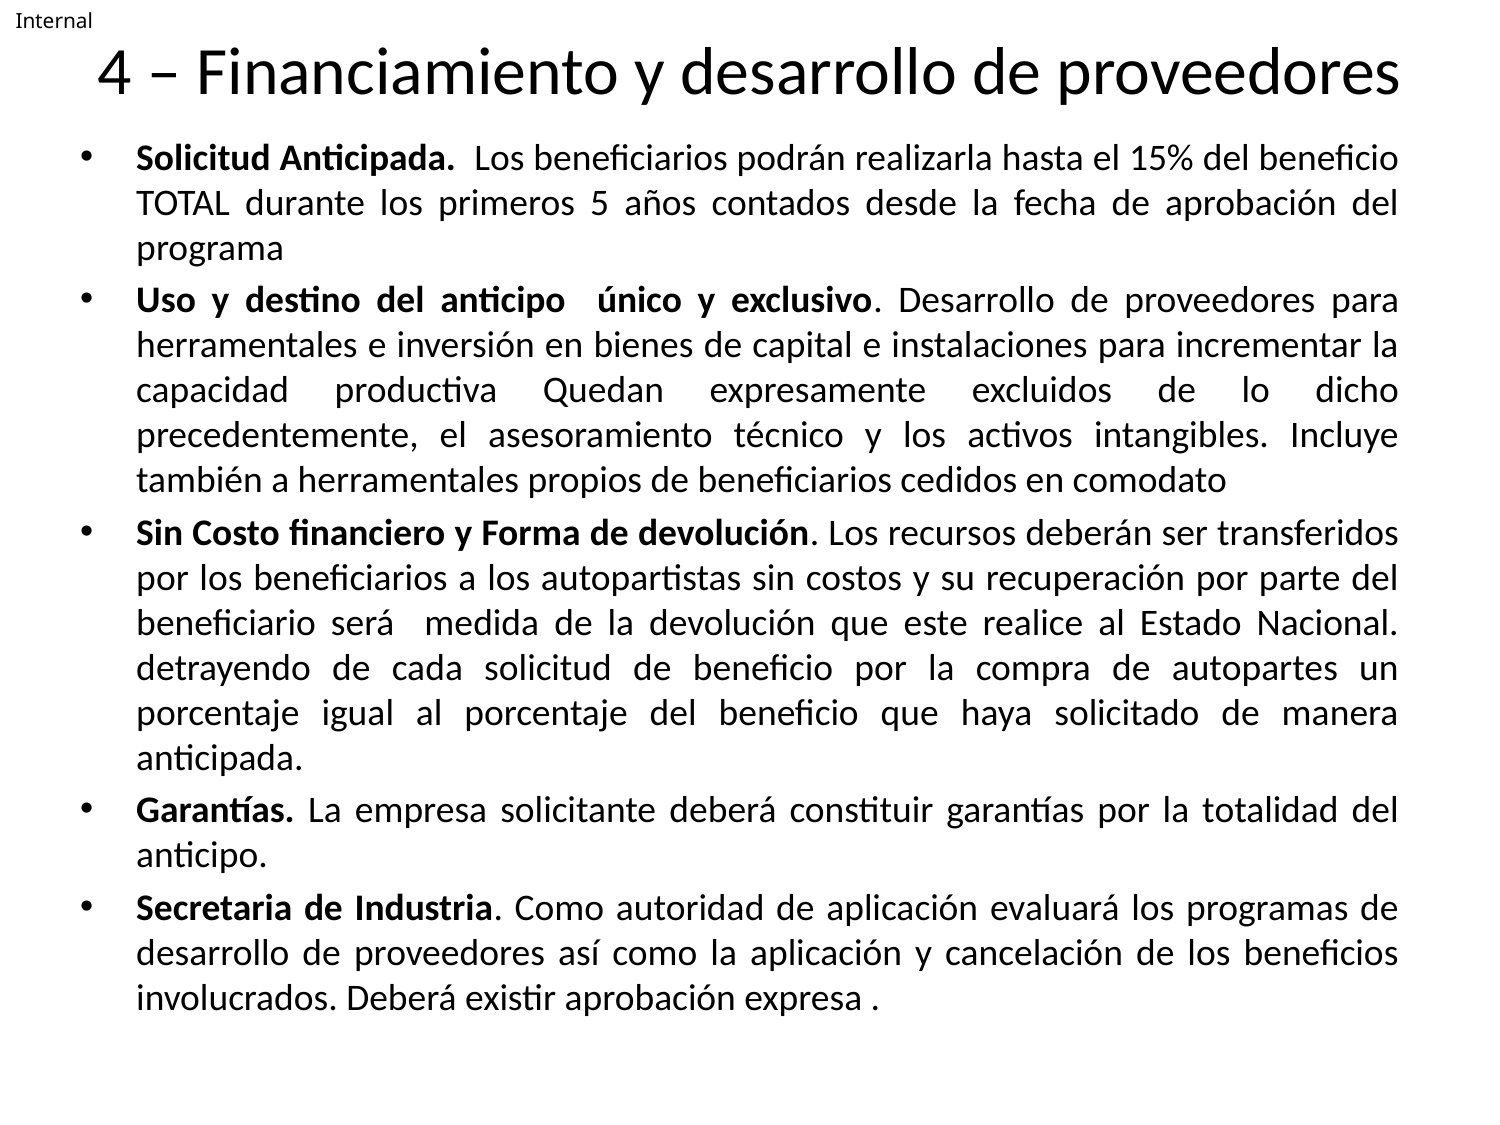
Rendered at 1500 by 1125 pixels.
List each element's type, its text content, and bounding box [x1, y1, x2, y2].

list Solicitud Anticipada. Los beneficiarios podrán realizarla hasta el 15% del beneficio TOTAL durante los primeros 5 años contados desde la fecha de aprobación del programa Uso y destino del anticipo único y exclusivo. Desarrollo de proveedores para herramentales e inversión en bienes de capital e instalaciones para incrementar la capacidad productiva Quedan expresamente excluidos de lo dicho precedentemente, el asesoramiento técnico y los activos intangibles. Incluye también a herramentales propios de beneficiarios cedidos en comodato Sin Costo financiero y Forma de devolución. Los recursos deberán ser transferidos por los beneficiarios a los autopartistas sin costos y su recuperación por parte del beneficiario será medida de la devolución que este realice al Estado Nacional. detrayendo de cada solicitud de beneficio por la compra de autopartes un porcentaje igual al porcentaje del beneficio que haya solicitado de manera anticipada. Garantías. La empresa solicitante deberá constituir garantías por la totalidad del anticipo. Secretaria de Industria. Como autoridad de aplicación evaluará los programas de desarrollo de proveedores así como la aplicación y cancelación de los beneficios involucrados. Deberá existir aprobación expresa . [64, 125, 1415, 1071]
title 4 – Financiamiento y desarrollo de proveedores [75, 8, 1425, 126]
